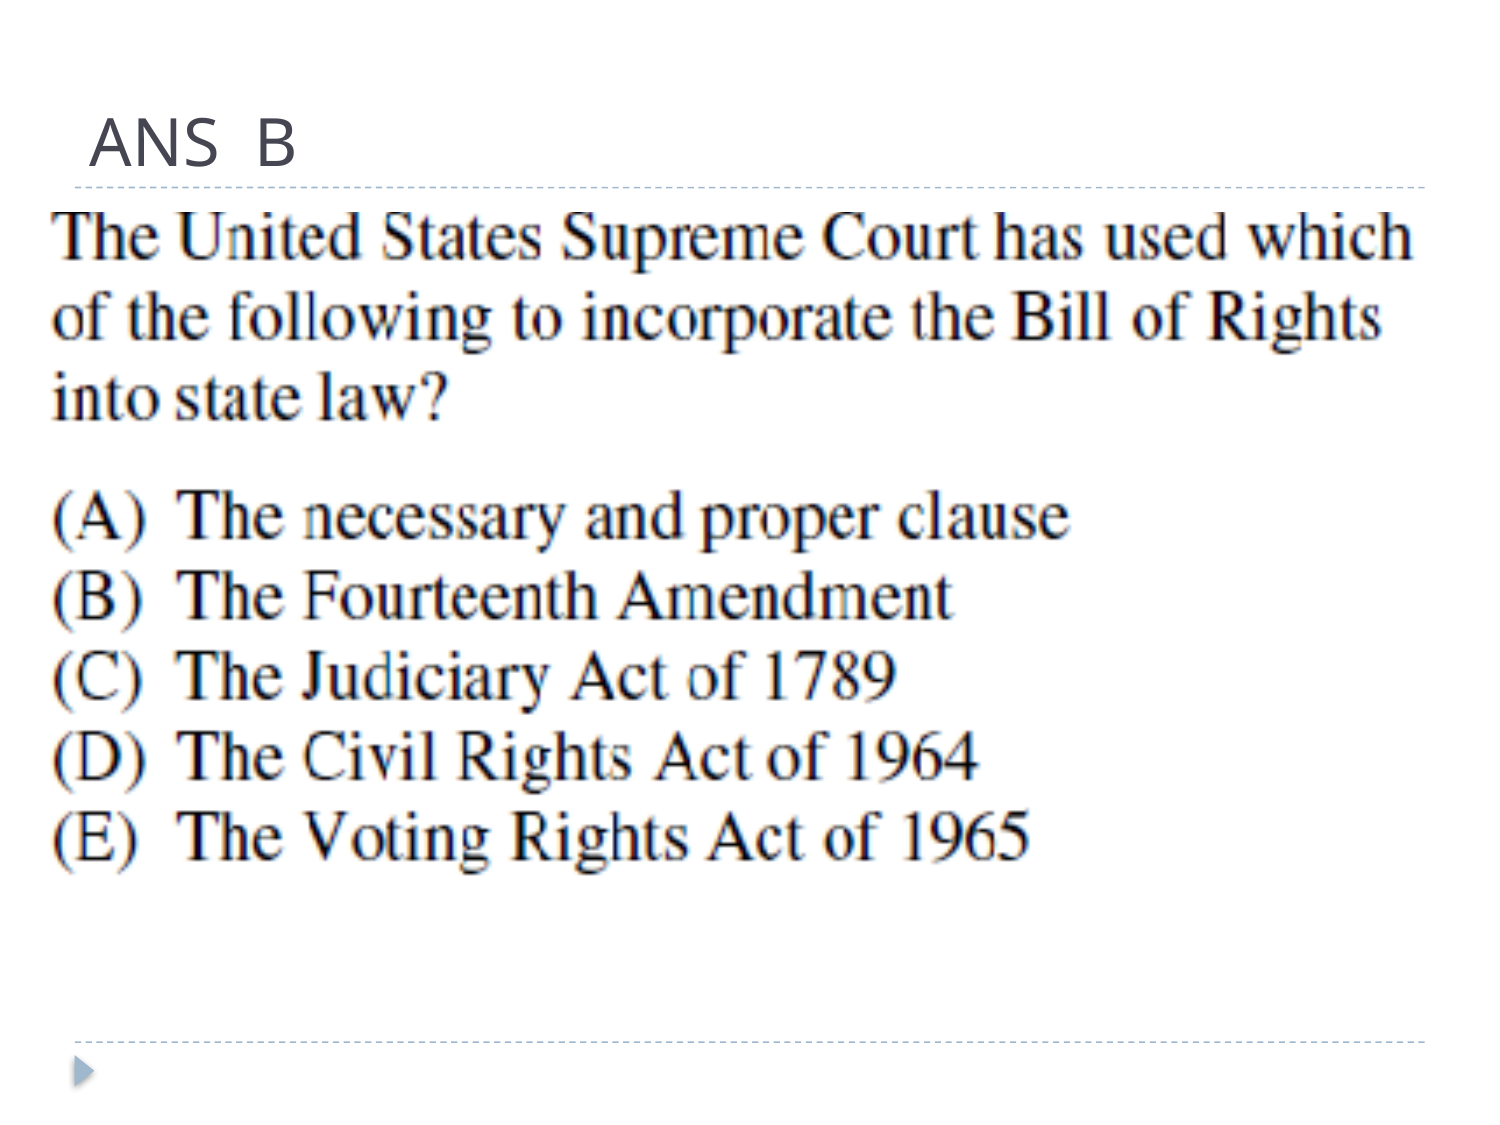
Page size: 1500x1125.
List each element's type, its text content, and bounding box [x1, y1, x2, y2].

title ANS B [75, 24, 1425, 188]
picture [48, 212, 1477, 901]
